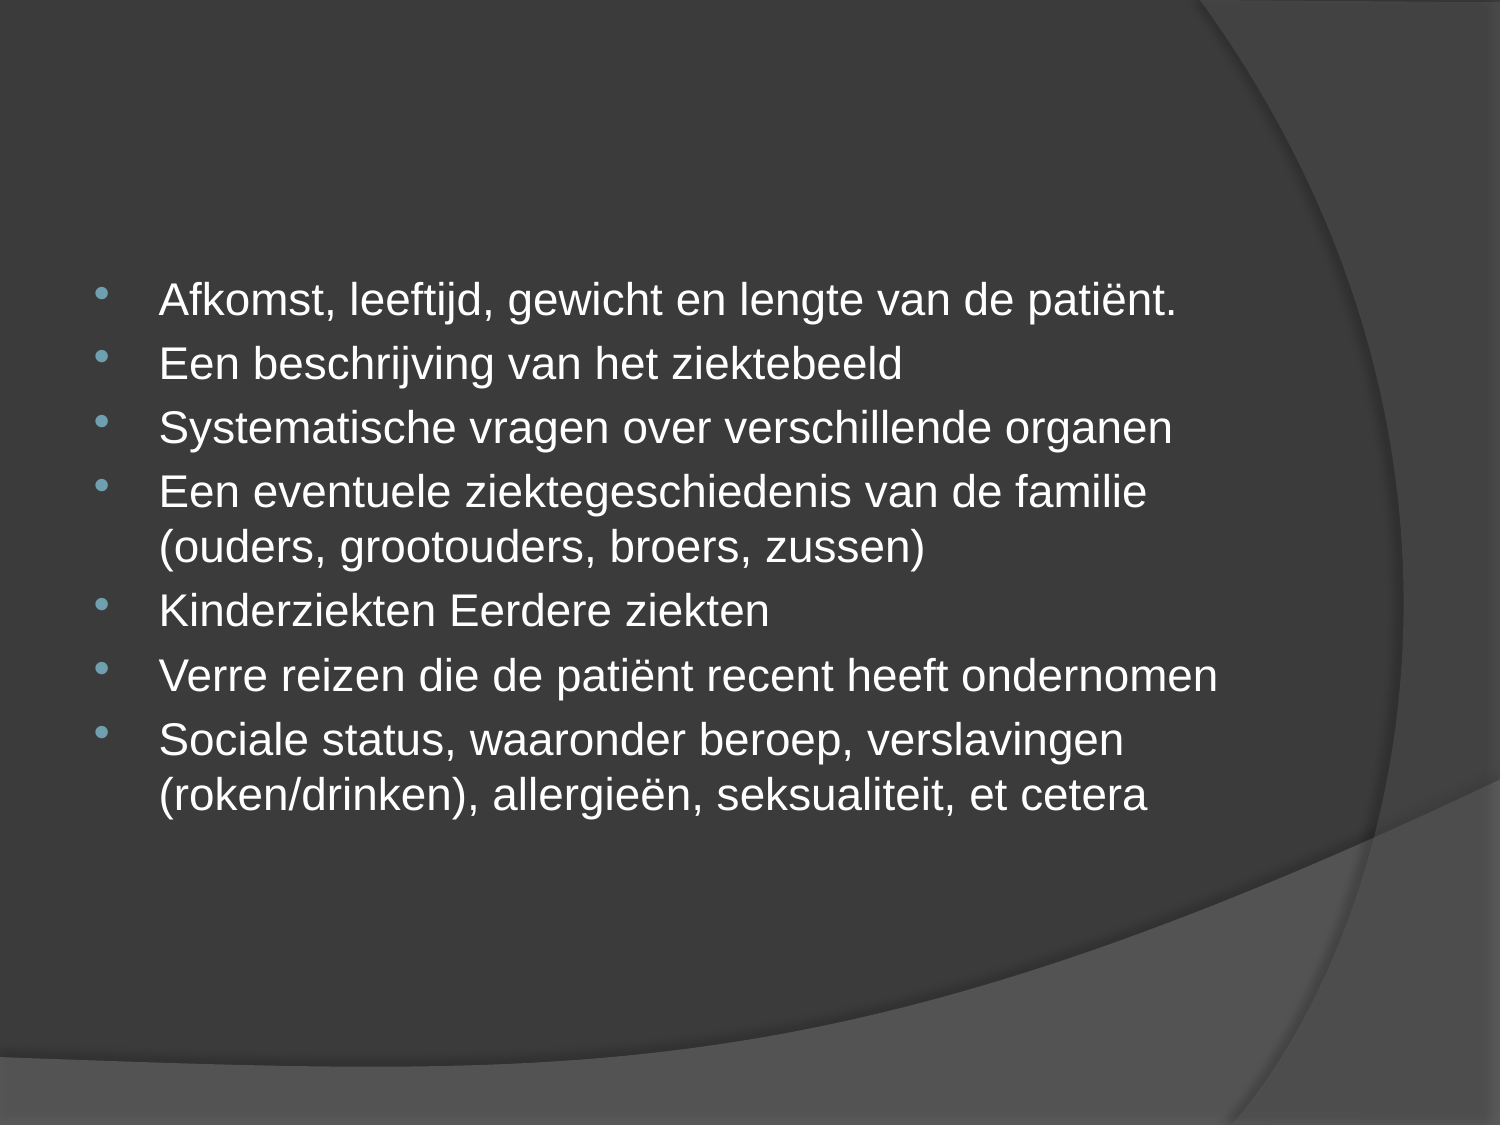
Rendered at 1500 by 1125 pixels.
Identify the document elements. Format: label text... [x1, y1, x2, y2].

list Afkomst, leeftijd, gewicht en lengte van de patiënt. Een beschrijving van het ziektebeeld Systematische vragen over verschillende organen Een eventuele ziektegeschiedenis van de familie (ouders, grootouders, broers, zussen) Kinderziekten Eerdere ziekten Verre reizen die de patiënt recent heeft ondernomen Sociale status, waaronder beroep, verslavingen (roken/drinken), allergieën, seksualiteit, et cetera [75, 262, 1300, 1005]
